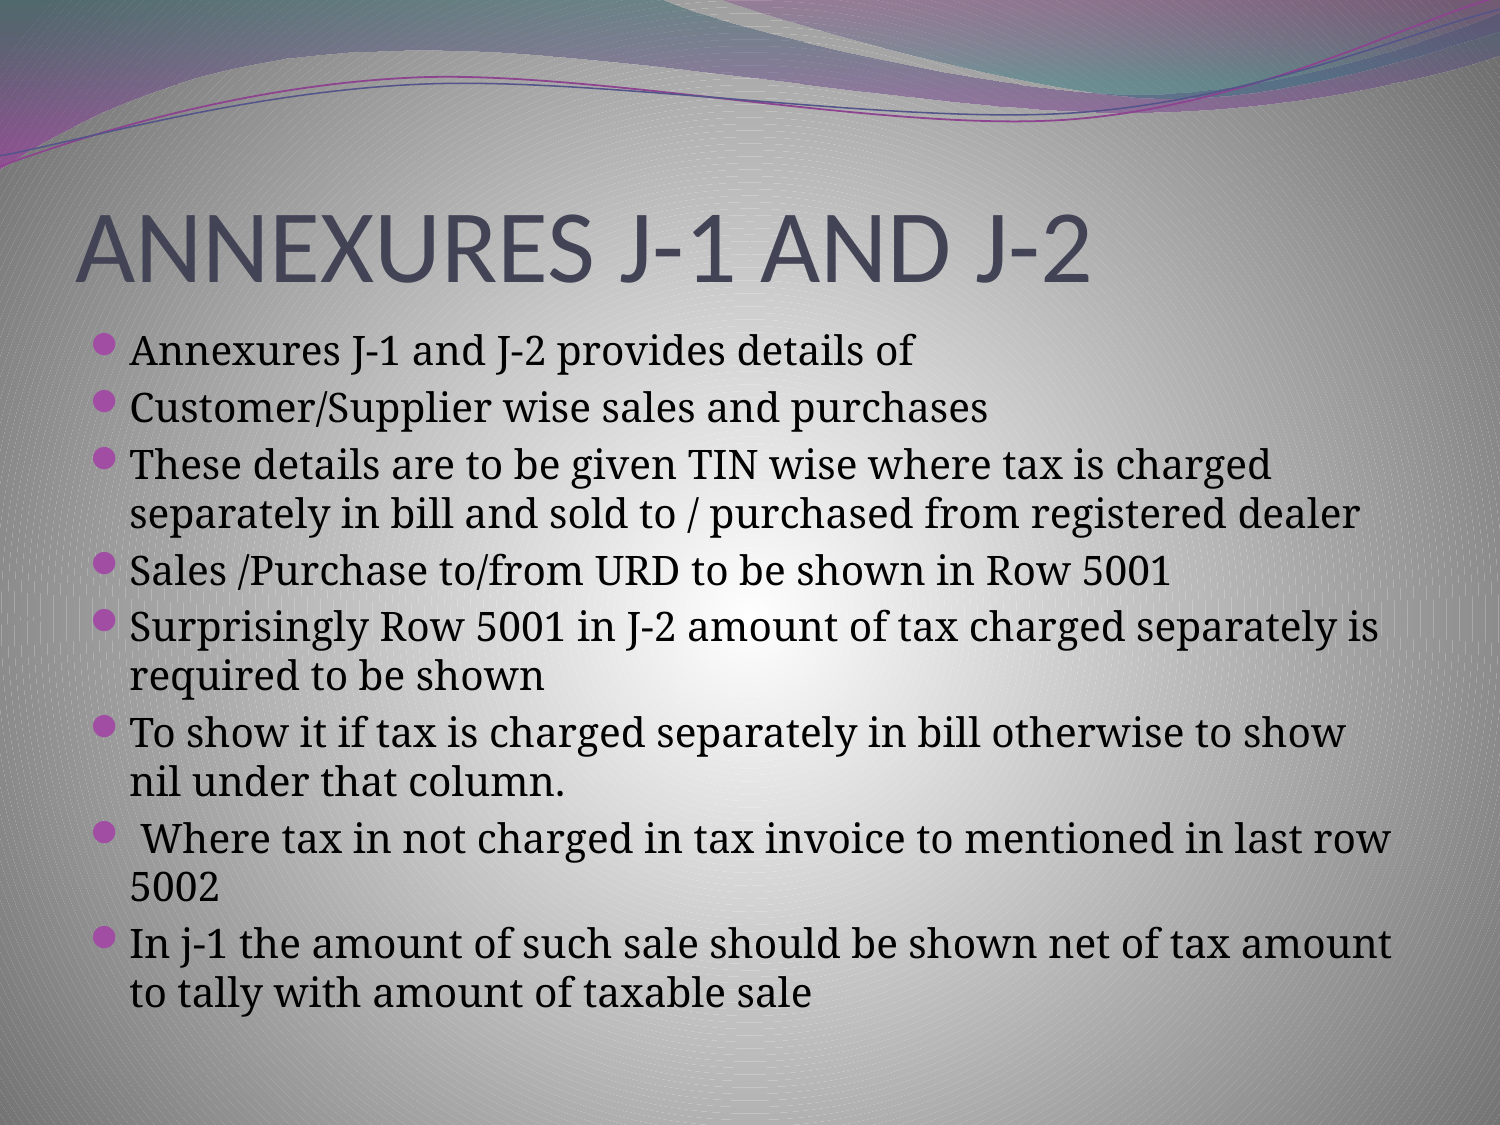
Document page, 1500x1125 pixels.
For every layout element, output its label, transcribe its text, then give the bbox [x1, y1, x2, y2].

list Annexures J-1 and J-2 provides details of Customer/Supplier wise sales and purchases These details are to be given TIN wise where tax is charged separately in bill and sold to / purchased from registered dealer Sales /Purchase to/from URD to be shown in Row 5001 Surprisingly Row 5001 in J-2 amount of tax charged separately is required to be shown To show it if tax is charged separately in bill otherwise to show nil under that column. Where tax in not charged in tax invoice to mentioned in last row 5002 In j-1 the amount of such sale should be shown net of tax amount to tally with amount of taxable sale [75, 317, 1425, 1038]
title ANNEXURES J-1 AND J-2 [75, 115, 1425, 303]
